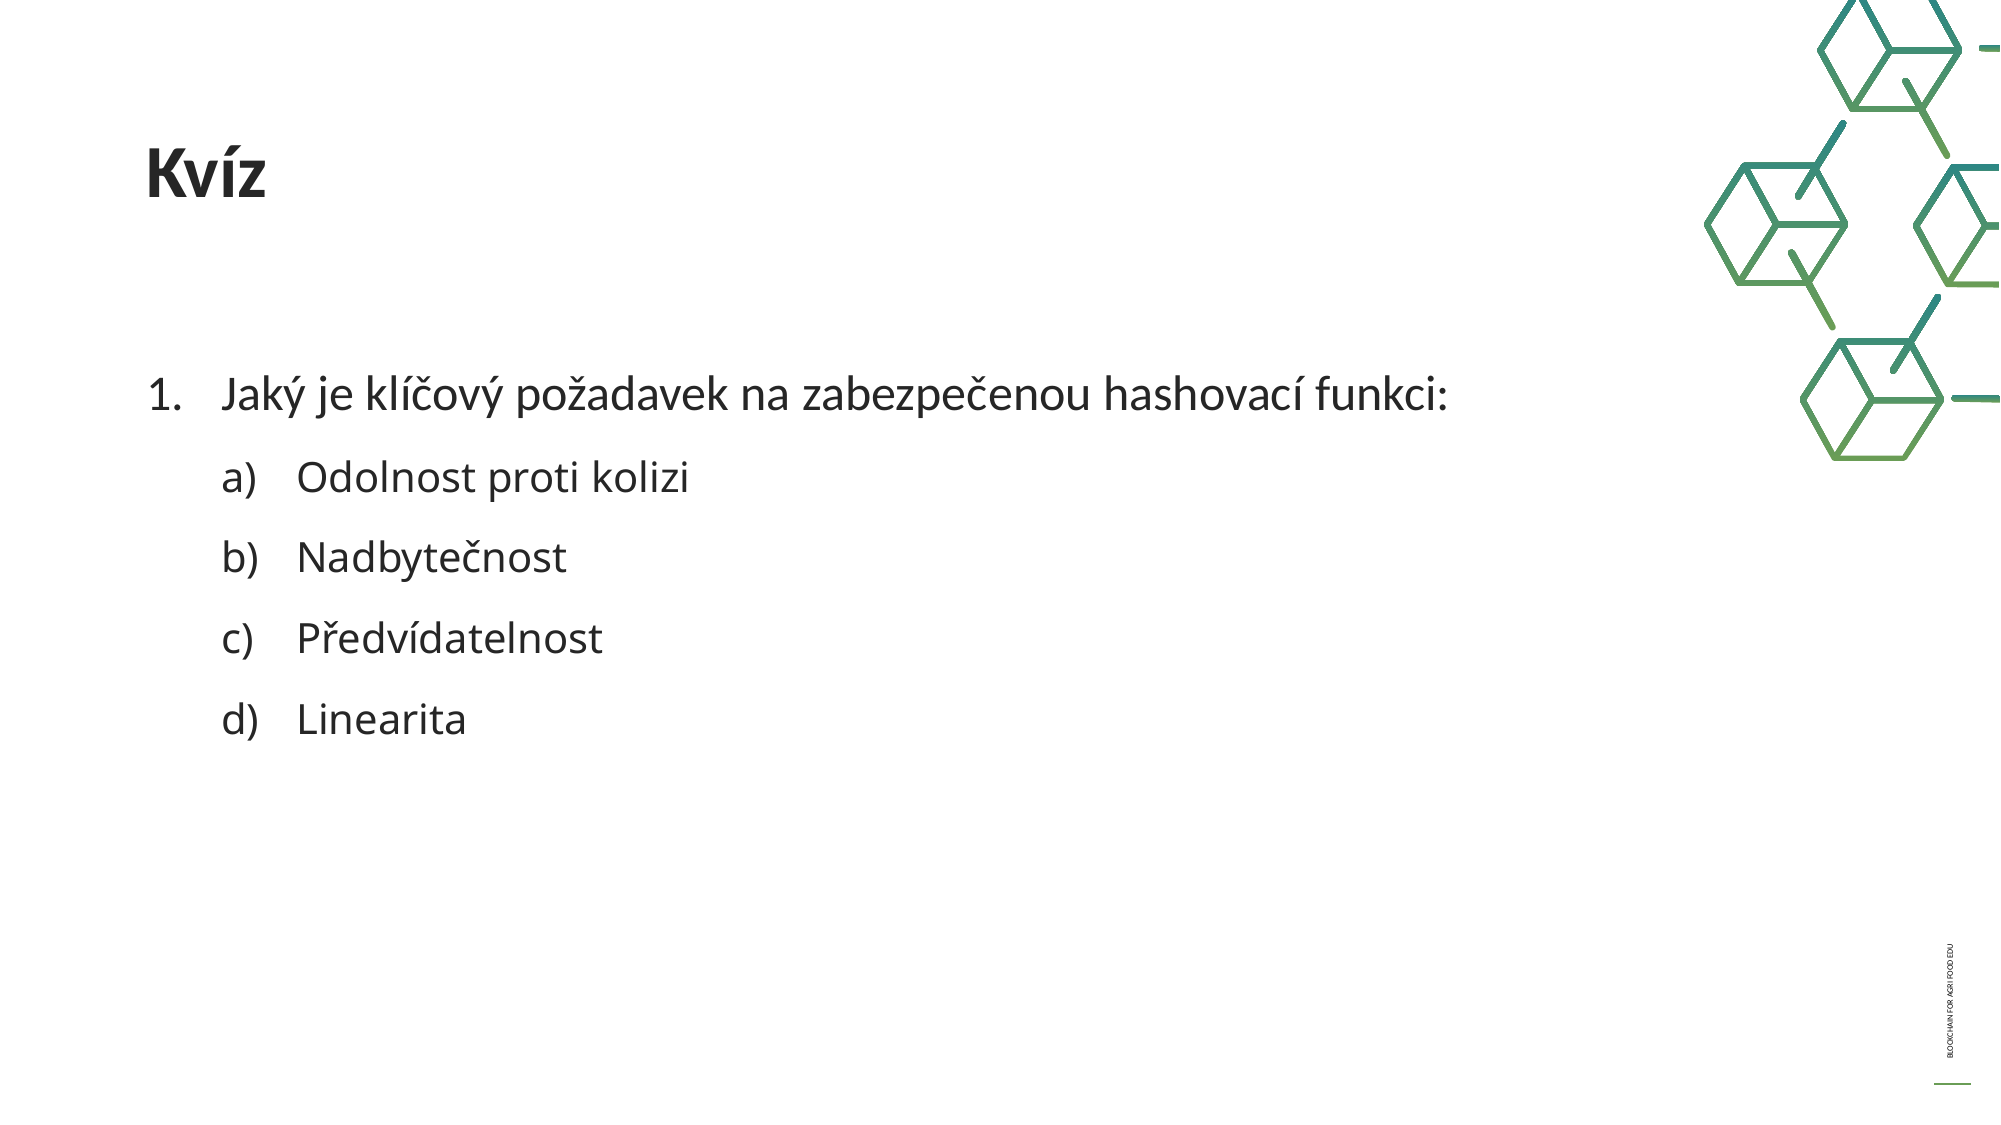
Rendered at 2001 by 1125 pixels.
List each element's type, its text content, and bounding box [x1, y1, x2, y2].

list Kvíz [130, 124, 1698, 337]
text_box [1703, 0, 2000, 462]
list Jaký je klíčový požadavek na zabezpečenou hashovací funkci: Odolnost proti kolizi Nadbytečnost Předvídatelnost Linearita [130, 348, 1869, 1035]
